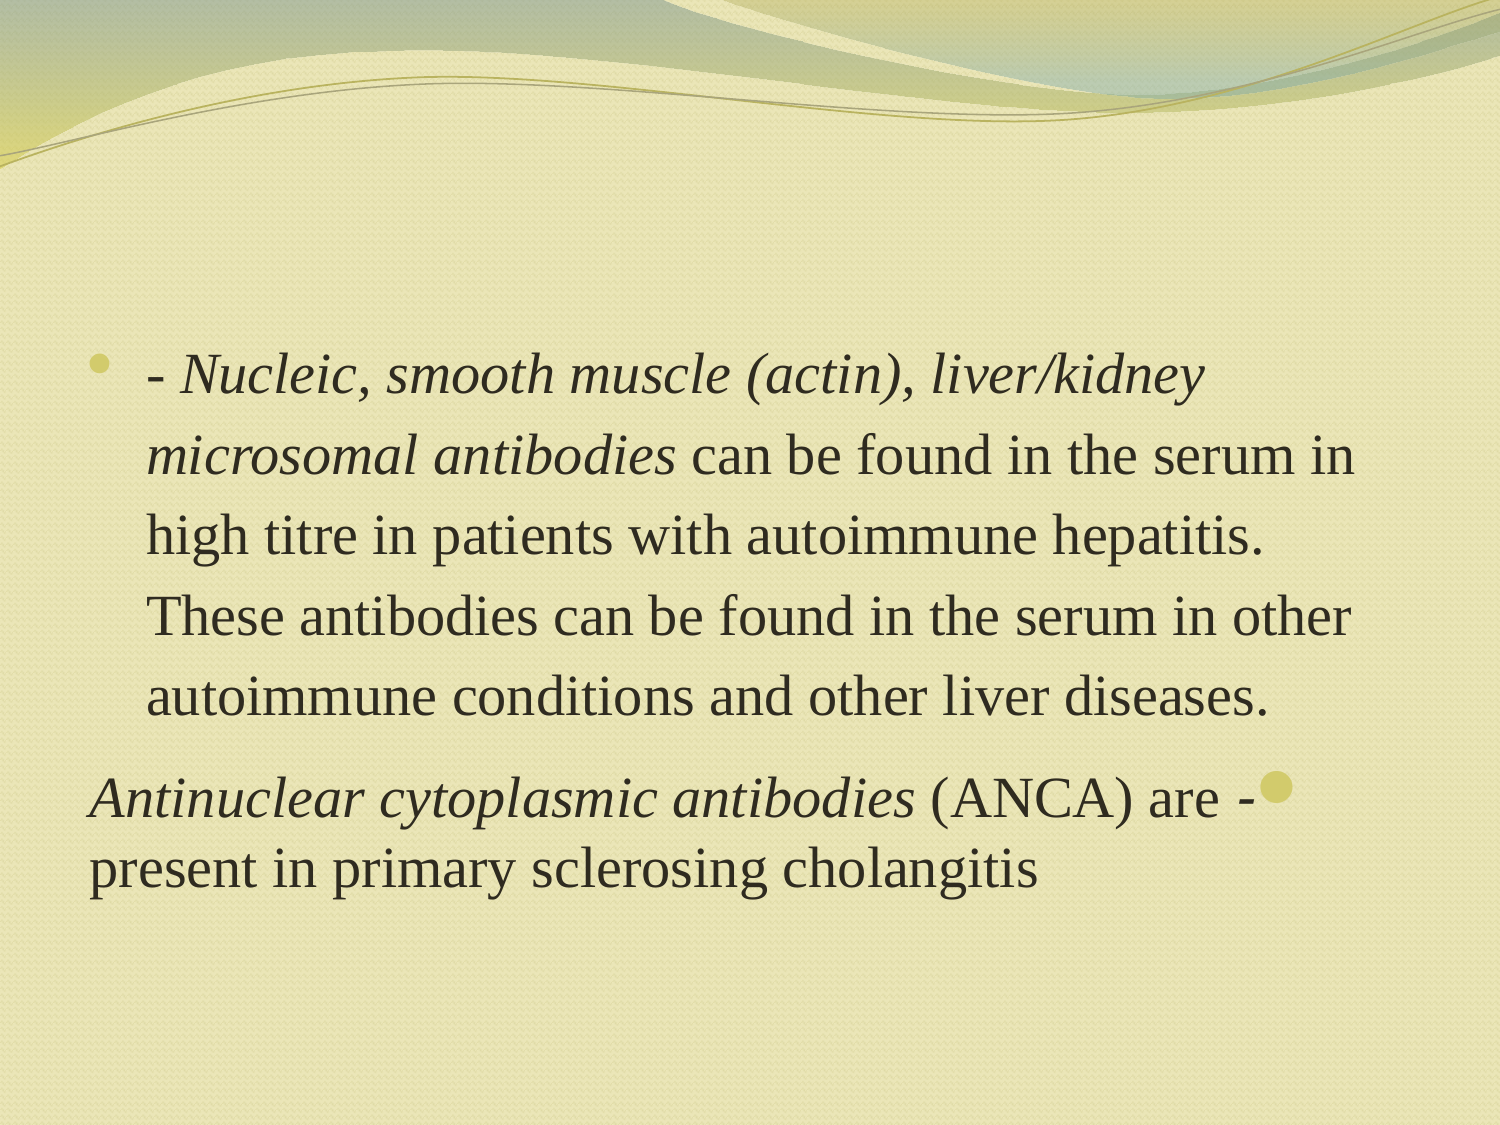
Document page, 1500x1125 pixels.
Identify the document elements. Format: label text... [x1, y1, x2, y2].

list - Nucleic, smooth muscle (actin), liver/kidney microsomal antibodies can be found in the serum in high titre in patients with autoimmune hepatitis. These antibodies can be found in the serum in other autoimmune conditions and other liver diseases. - Antinuclear cytoplasmic antibodies (ANCA) are present in primary sclerosing cholangitis [75, 317, 1425, 1038]
